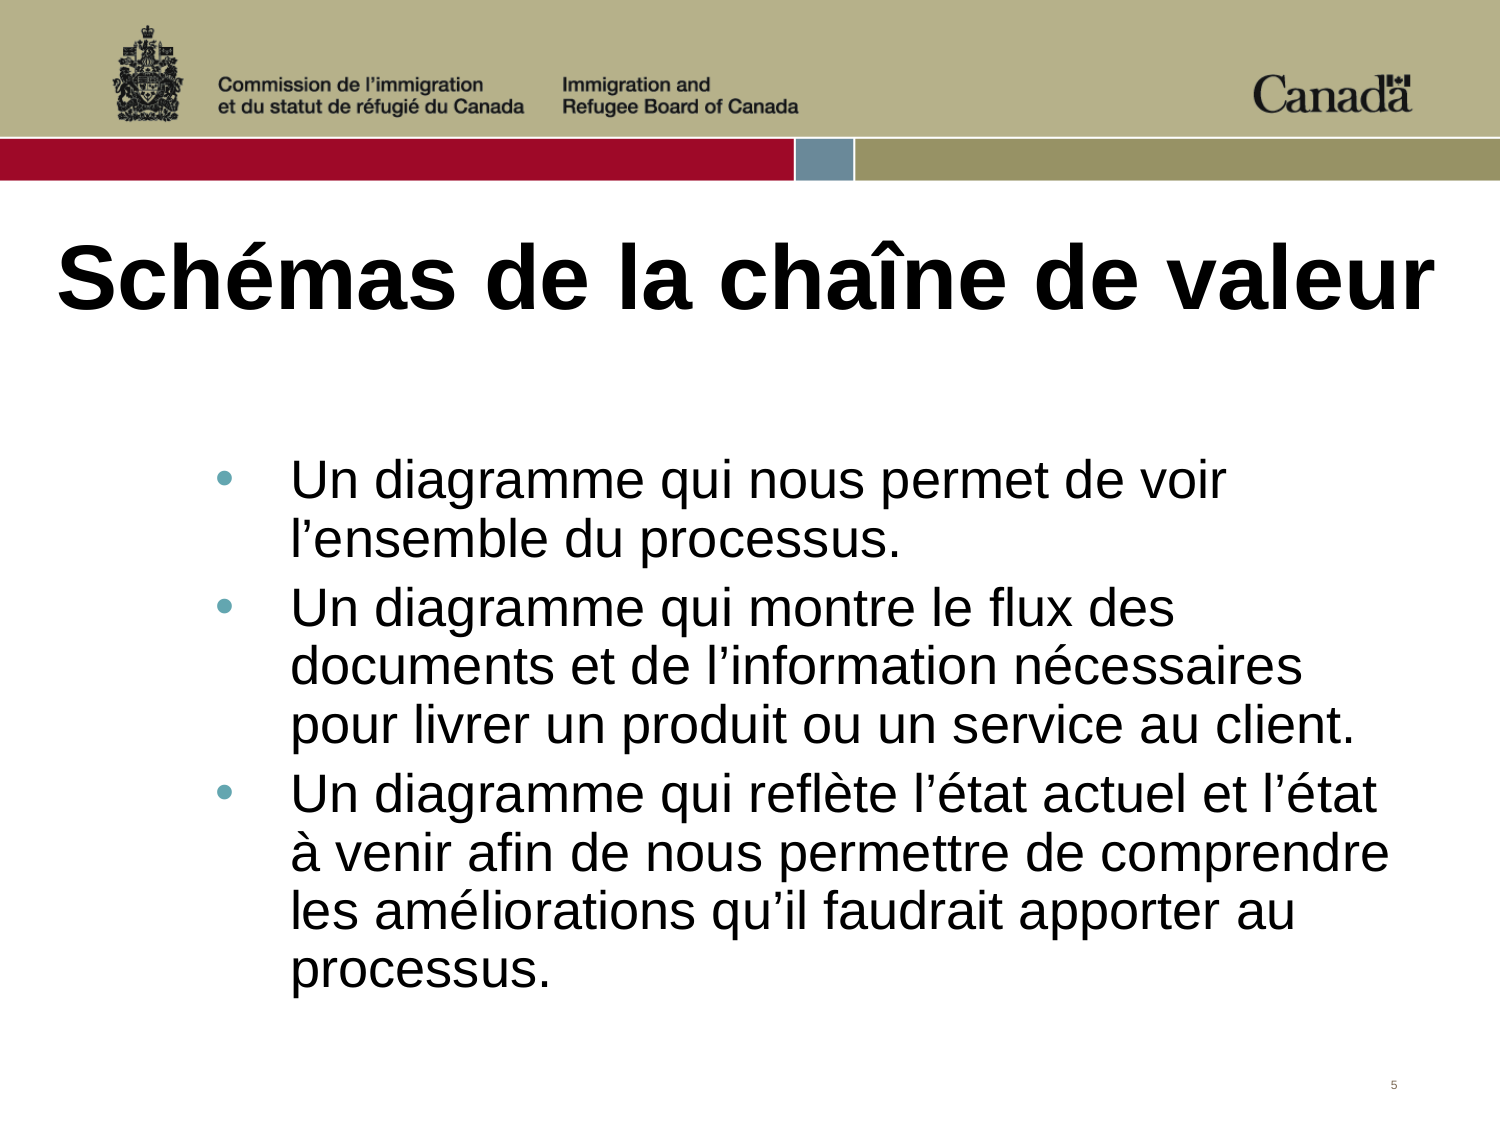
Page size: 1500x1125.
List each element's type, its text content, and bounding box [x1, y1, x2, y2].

title Schémas de la chaîne de valeur [41, 237, 1459, 425]
slide_number 5 [1100, 1025, 1413, 1100]
list Un diagramme qui nous permet de voir l’ensemble du processus. Un diagramme qui montre le flux des documents et de l’information nécessaires pour livrer un produit ou un service au client. Un diagramme qui reflète l’état actuel et l’état à venir afin de nous permettre de comprendre les améliorations qu’il faudrait apporter au processus. [200, 444, 1413, 982]
picture [0, 0, 1500, 1125]
